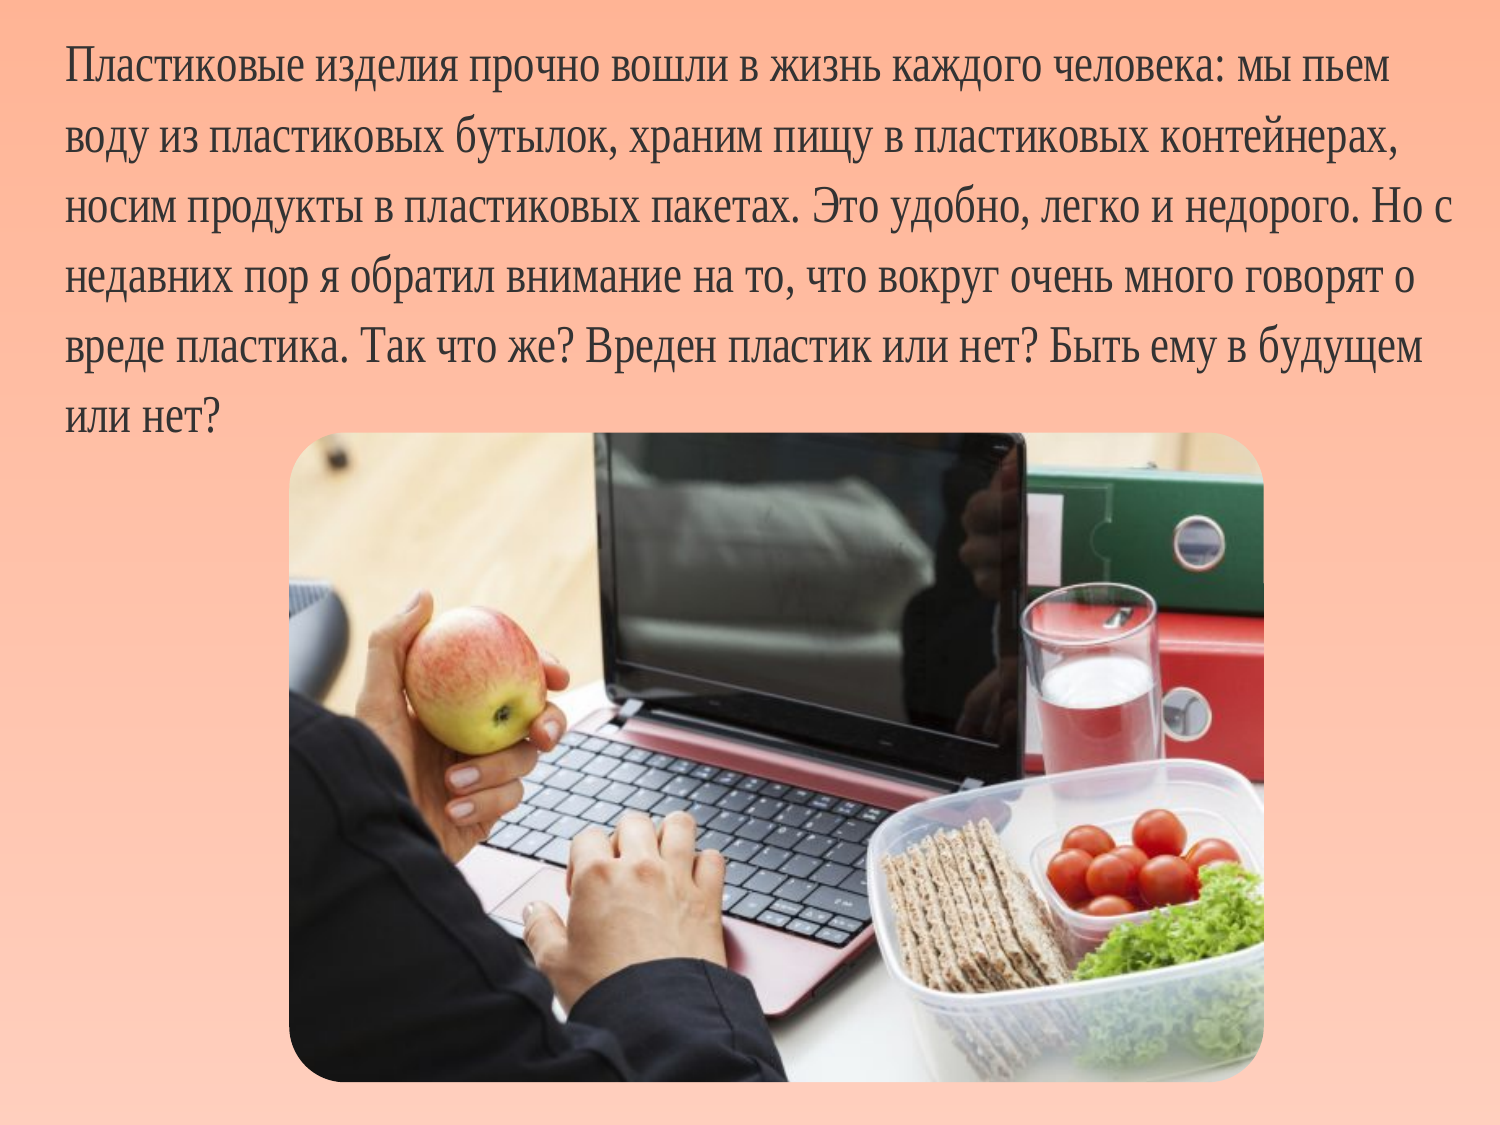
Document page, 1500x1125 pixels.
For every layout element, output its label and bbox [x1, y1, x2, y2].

list [64, 33, 1483, 492]
picture [288, 432, 1264, 1083]
